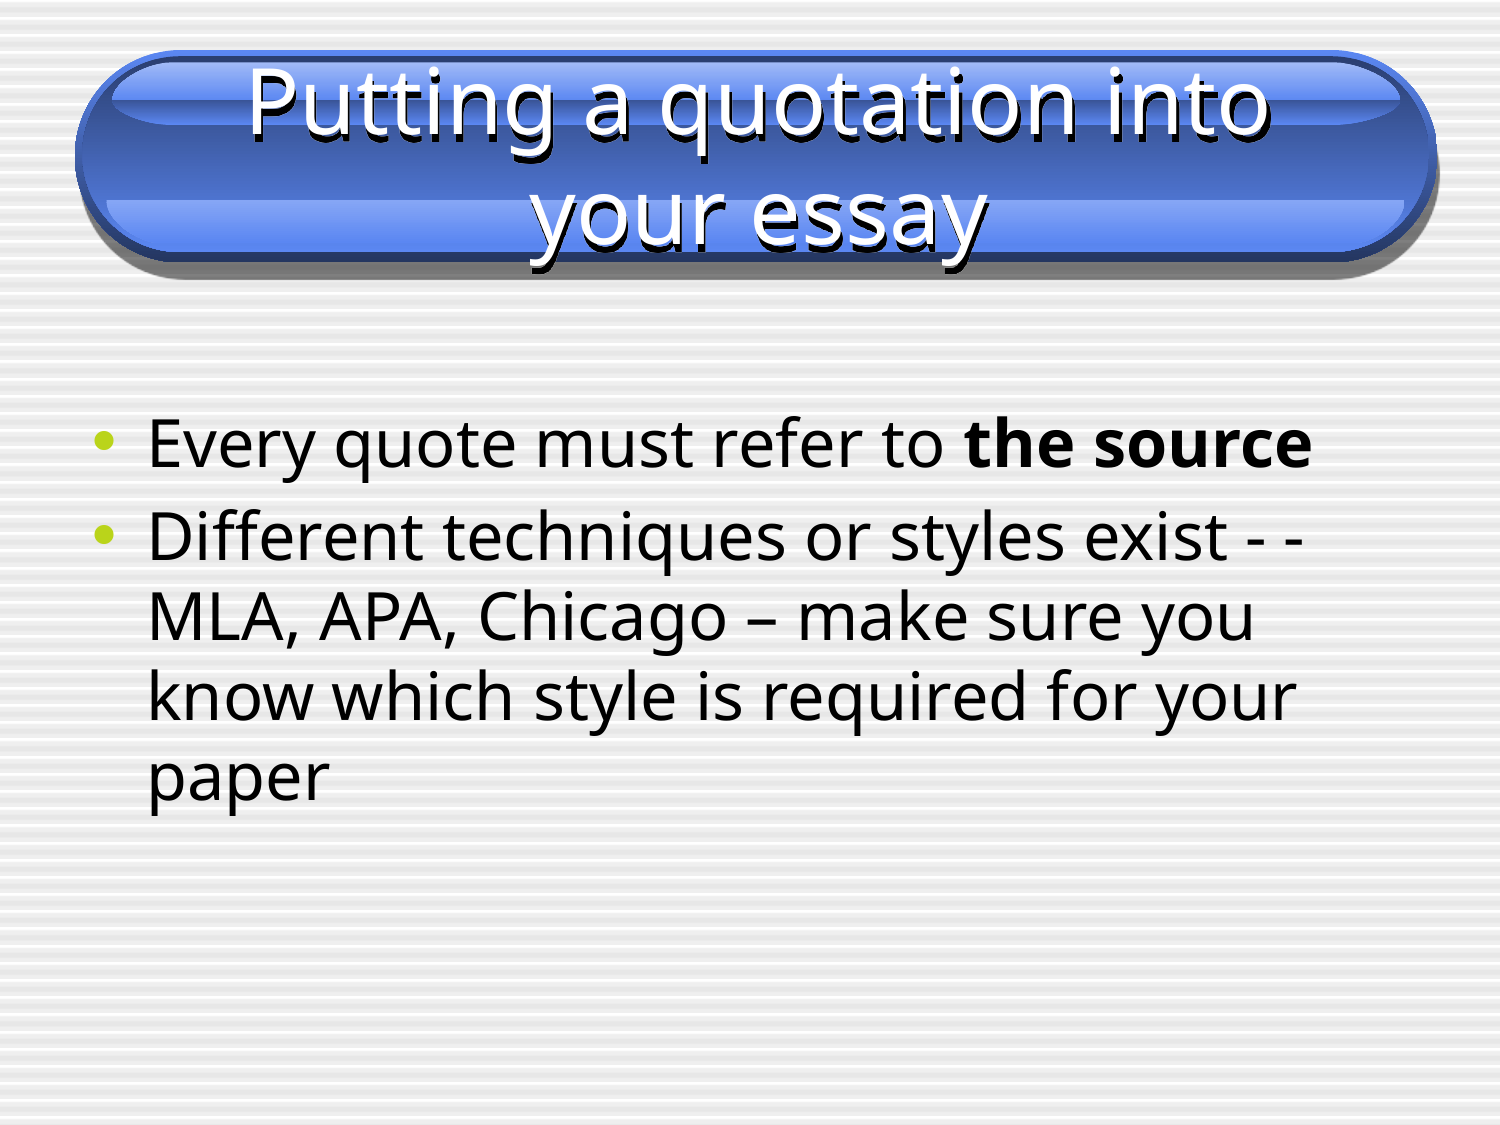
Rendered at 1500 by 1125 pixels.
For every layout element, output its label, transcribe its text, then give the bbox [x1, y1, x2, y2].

title Putting a quotation into your essay [129, 79, 1388, 226]
list Every quote must refer to the source Different techniques or styles exist - - MLA, APA, Chicago – make sure you know which style is required for your paper [74, 299, 1426, 1013]
picture [0, 0, 1500, 1125]
